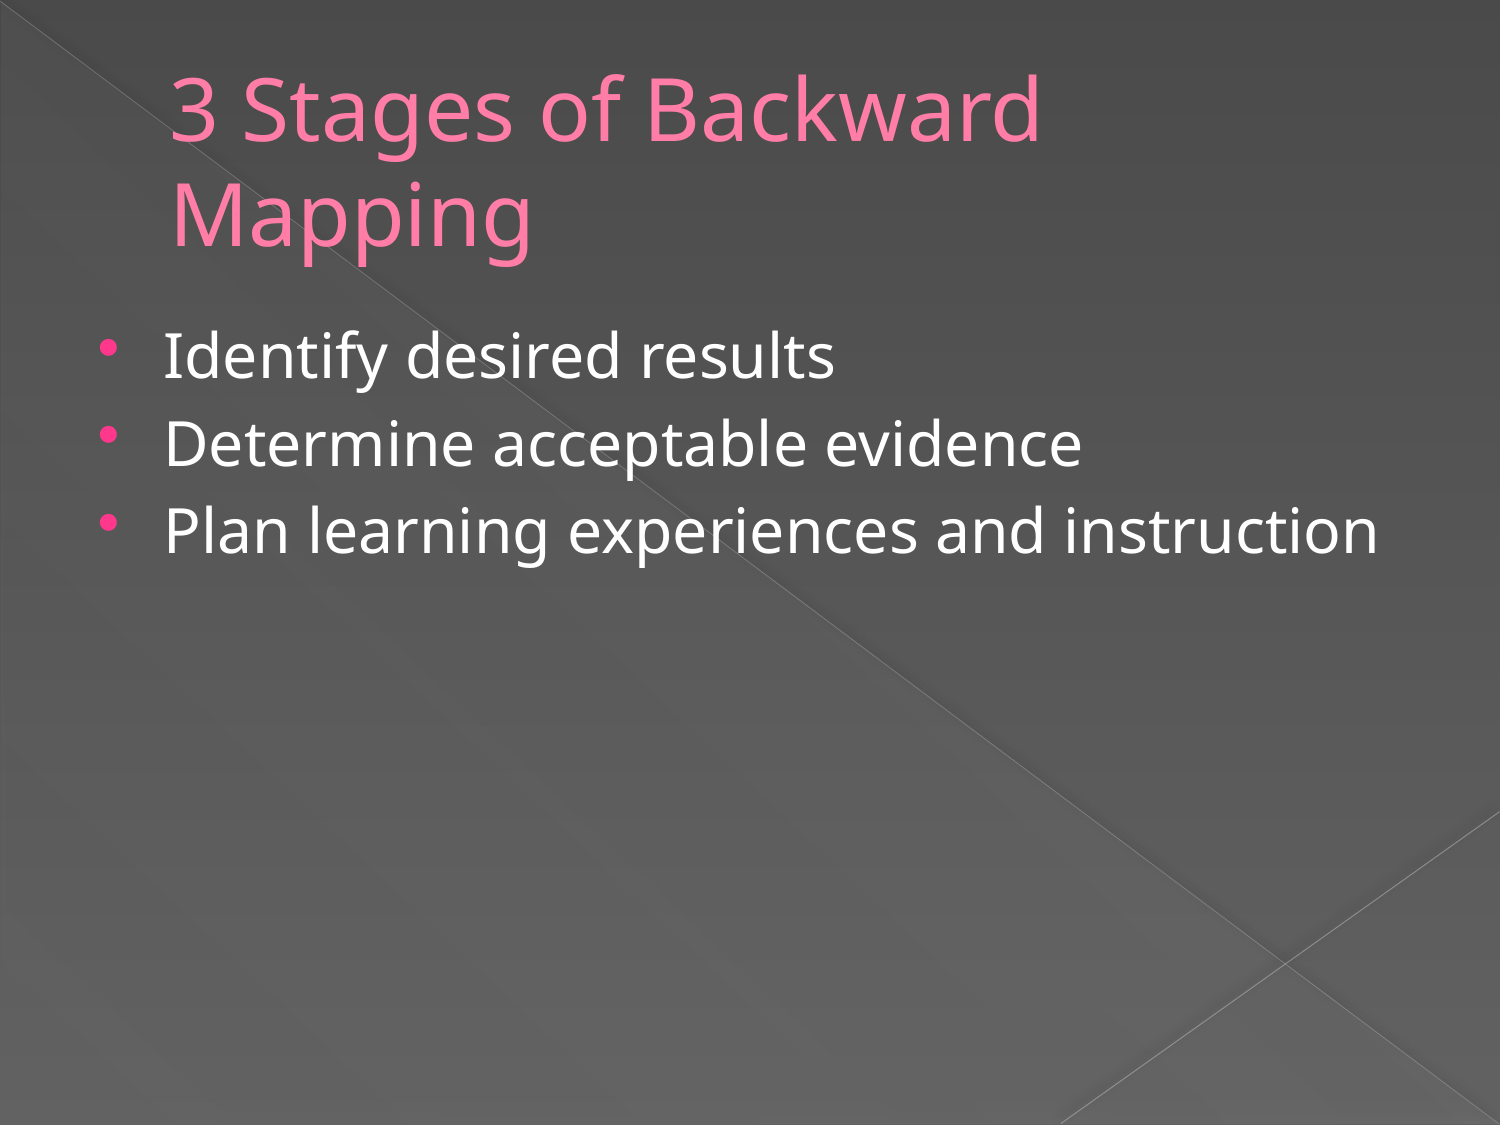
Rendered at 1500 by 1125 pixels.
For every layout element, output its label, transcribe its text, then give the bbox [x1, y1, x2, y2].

list Identify desired results Determine acceptable evidence Plan learning experiences and instruction [75, 308, 1425, 1059]
title 3 Stages of Backward Mapping [75, 43, 1425, 274]
